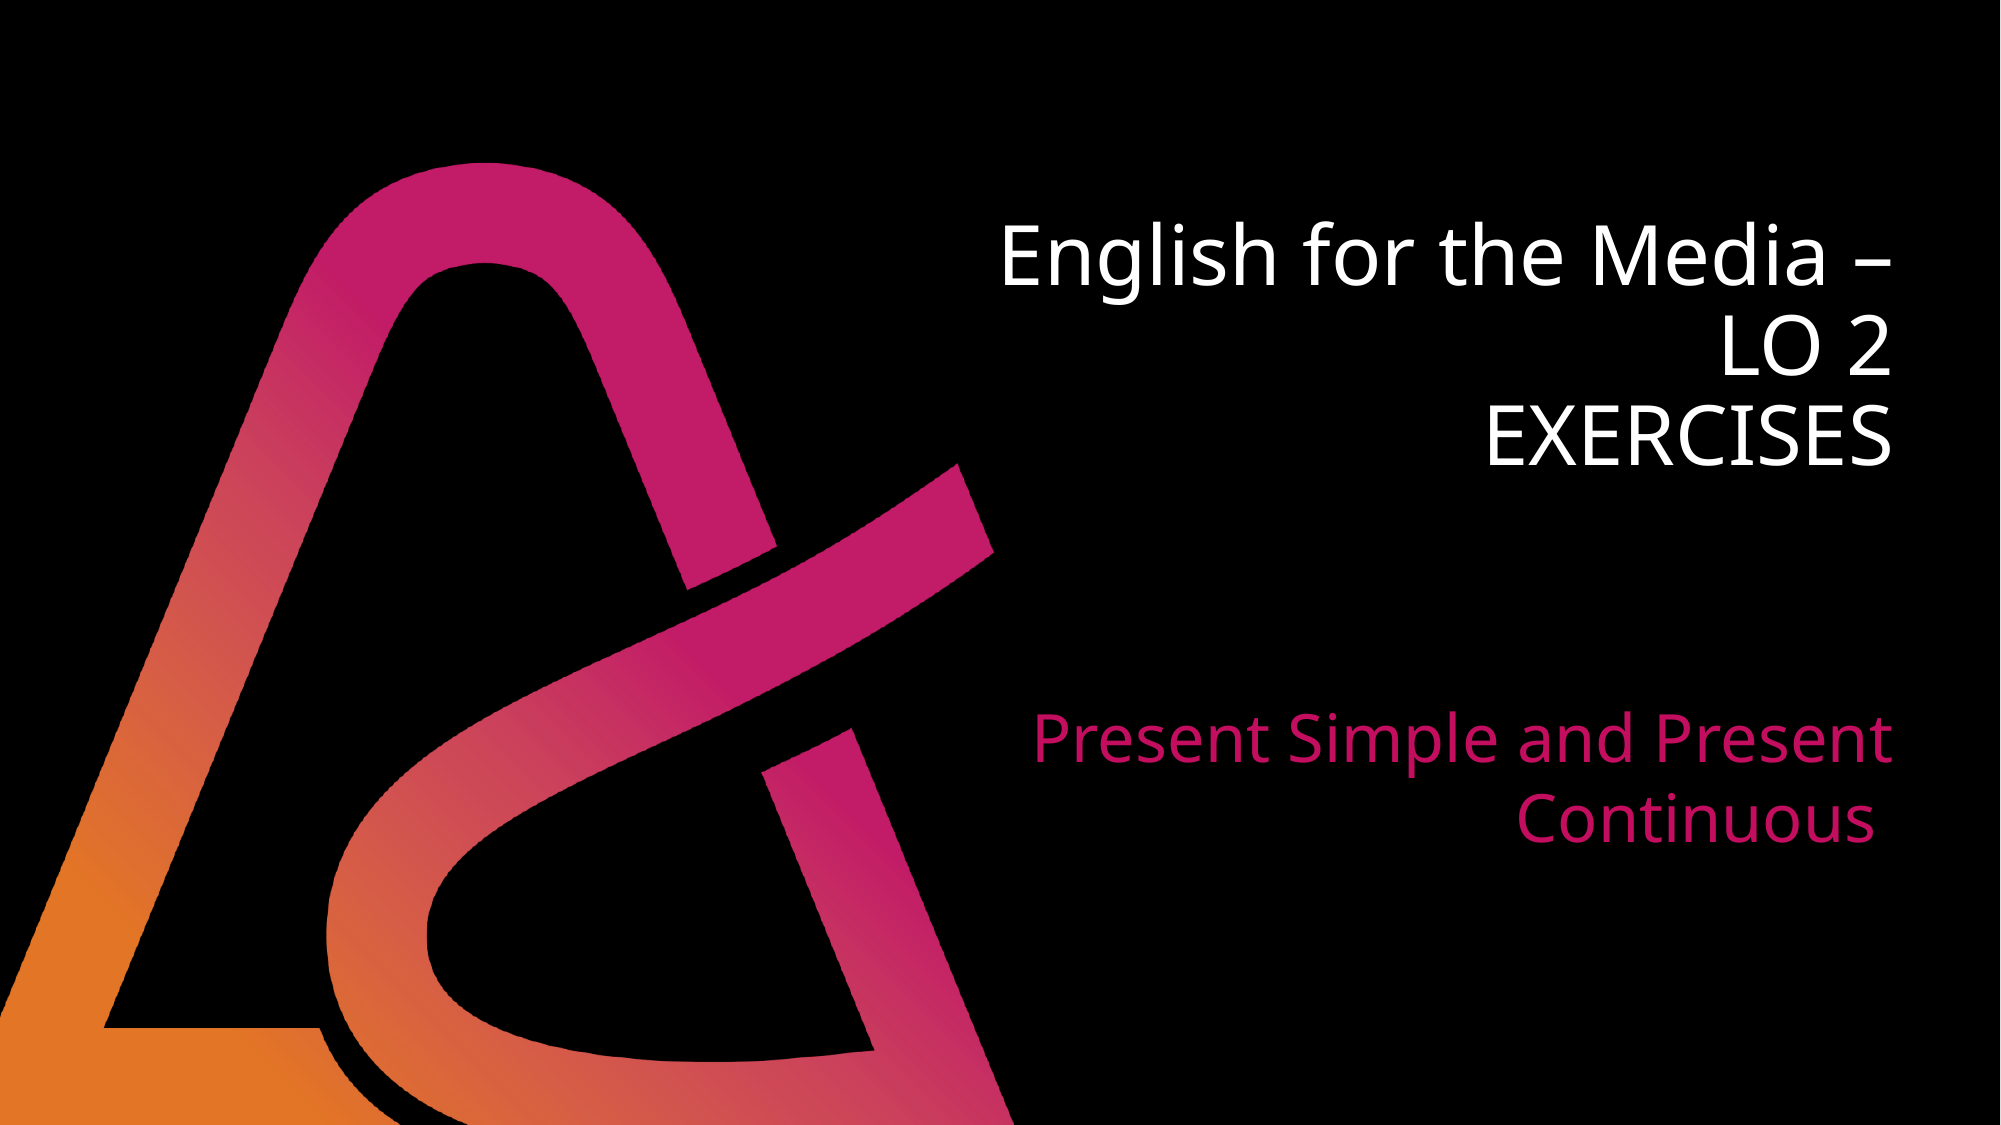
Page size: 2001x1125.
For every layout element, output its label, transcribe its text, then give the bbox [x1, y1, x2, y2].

title English for the Media – LO 2 EXERCISES [874, 206, 1909, 562]
text_box Present Simple and Present Continuous [741, 688, 1909, 864]
picture [0, 143, 1015, 1125]
